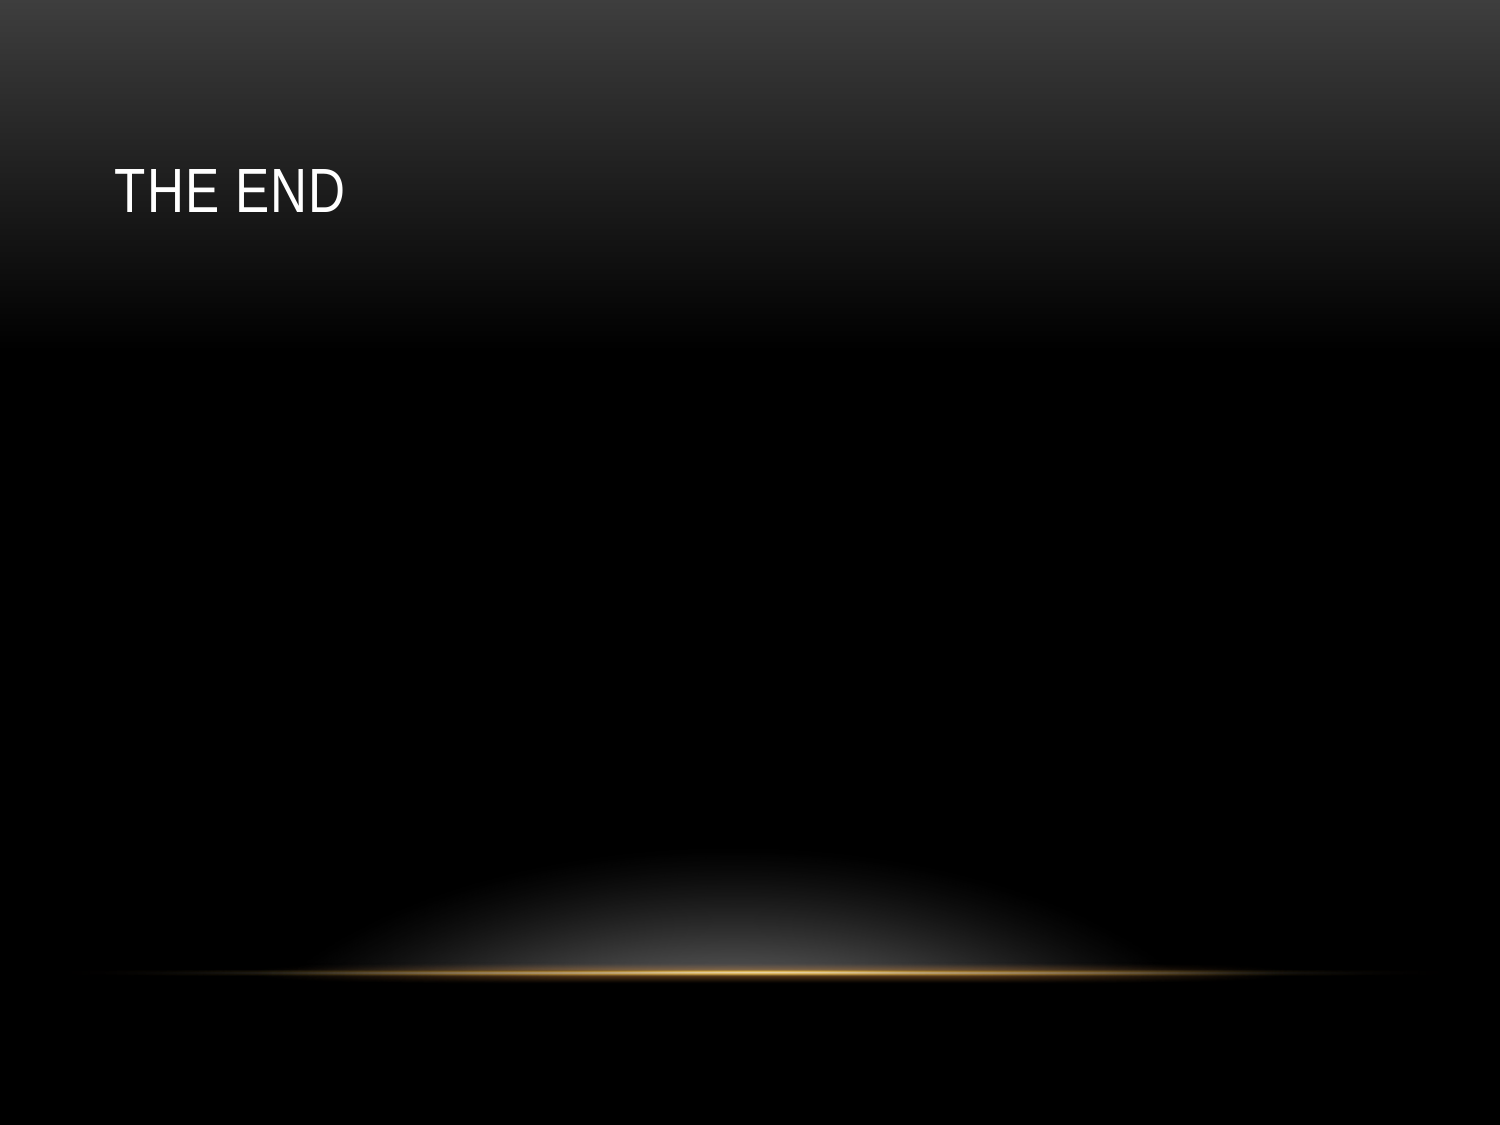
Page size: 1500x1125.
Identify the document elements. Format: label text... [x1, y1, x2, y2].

picture [0, 0, 1500, 1125]
title The end [99, 45, 1400, 233]
